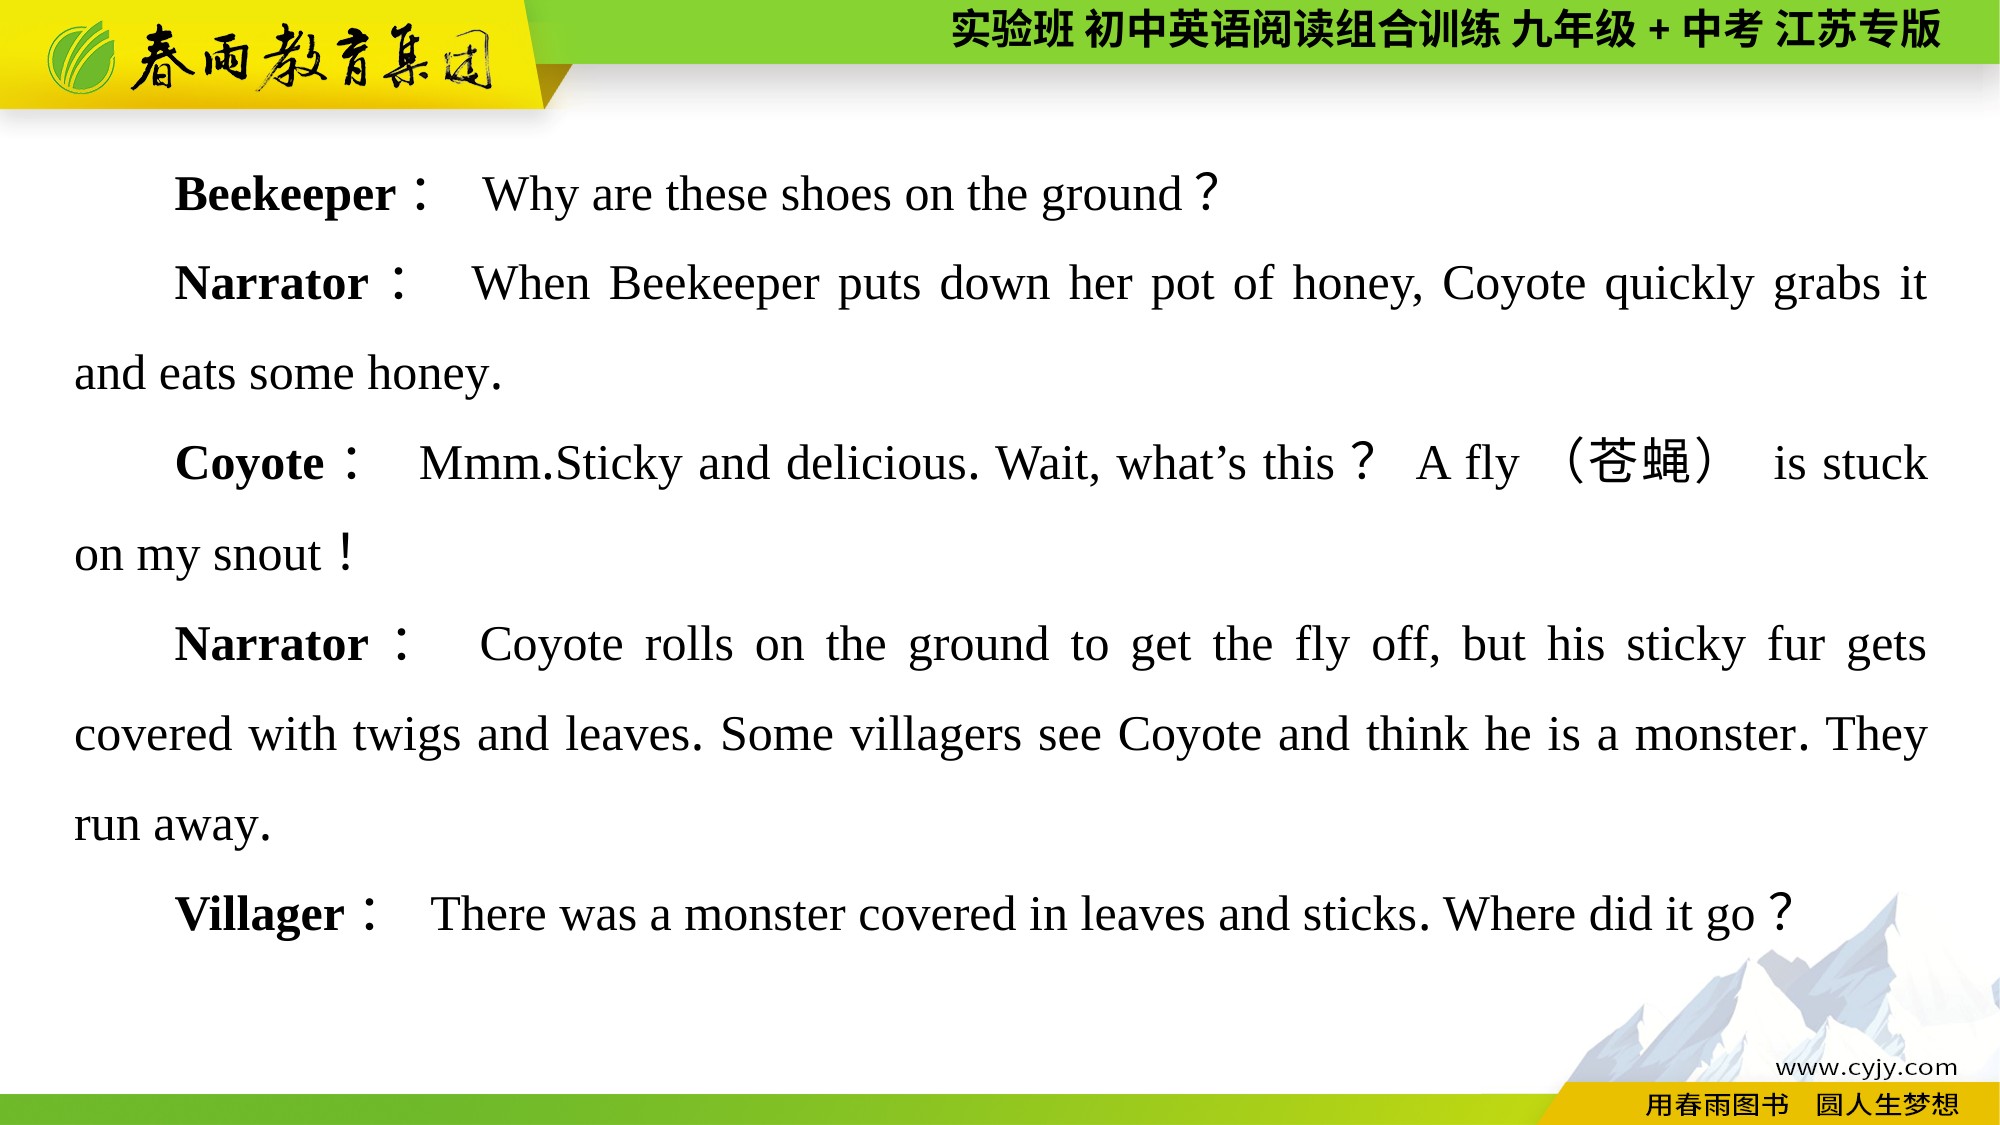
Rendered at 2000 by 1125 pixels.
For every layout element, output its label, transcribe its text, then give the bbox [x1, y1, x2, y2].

picture [0, 0, 2000, 1125]
list Beekeeper： Why are these shoes on the ground？ Narrator： When Beekeeper puts down her pot of honey, Coyote quickly grabs it and eats some honey. Coyote： Mmm.Sticky and delicious. Wait, what’s this？A fly（苍蝇） is stuck on my snout！ Narrator： Coyote rolls on the ground to get the fly off, but his sticky fur gets covered with twigs and leaves. Some villagers see Coyote and think he is a monster. They run away. Villager： There was a monster covered in leaves and sticks. Where did it go？ [59, 122, 1944, 944]
